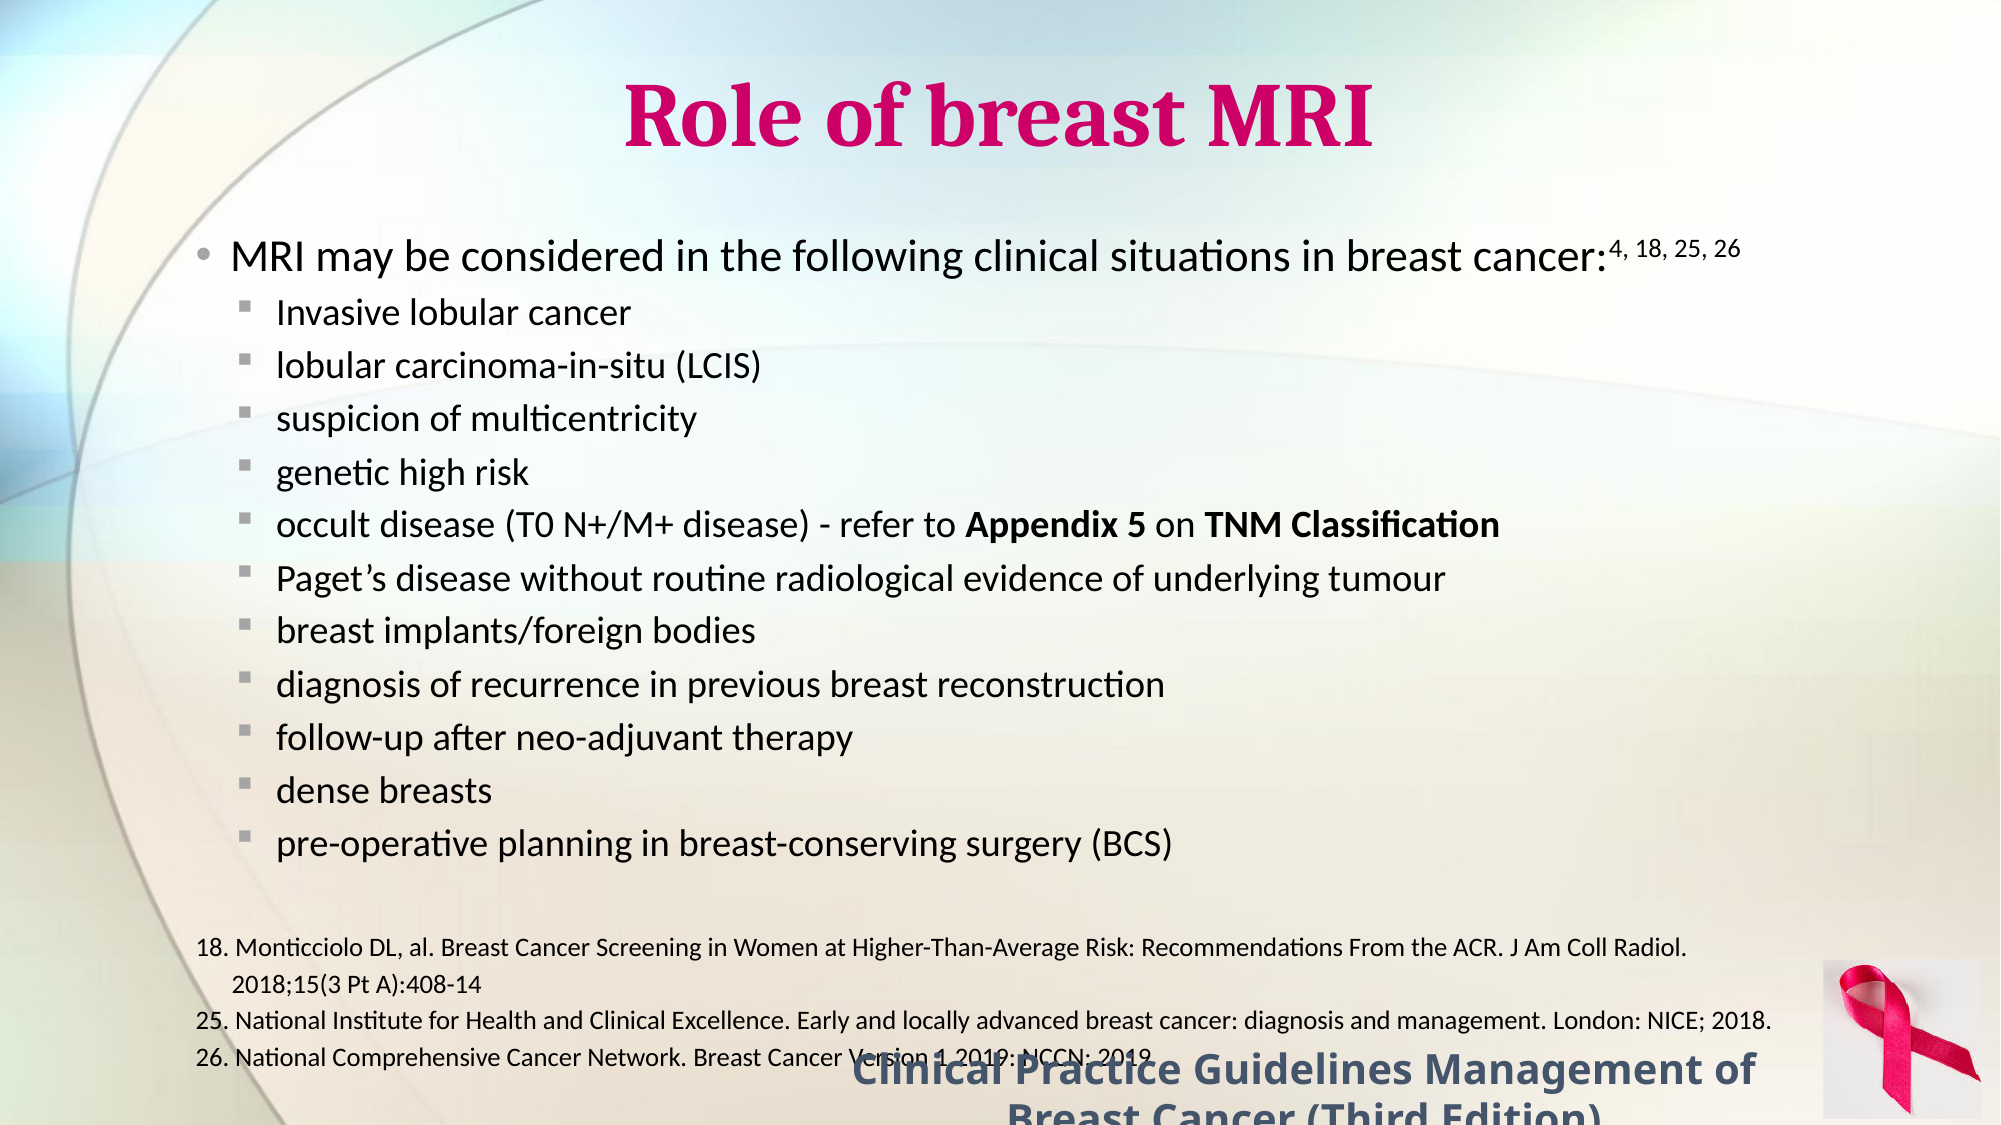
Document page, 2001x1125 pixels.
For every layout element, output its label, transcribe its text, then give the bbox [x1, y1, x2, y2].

picture [0, 0, 2001, 1125]
text_box Role of breast MRI [249, 0, 1750, 221]
text_box Clinical Practice Guidelines Management of Breast Cancer (Third Edition) [788, 1035, 1820, 1125]
list MRI may be considered in the following clinical situations in breast cancer:4, 18, 25, 26 Invasive lobular cancer lobular carcinoma-in-situ (LCIS) suspicion of multicentricity genetic high risk occult disease (T0 N+/M+ disease) - refer to Appendix 5 on TNM Classification Paget’s disease without routine radiological evidence of underlying tumour breast implants/foreign bodies diagnosis of recurrence in previous breast reconstruction follow-up after neo-adjuvant therapy dense breasts pre-operative planning in breast-conserving surgery (BCS) 18. Monticciolo DL, al. Breast Cancer Screening in Women at Higher-Than-Average Risk: Recommendations From the ACR. J Am Coll Radiol. 2018;15(3 Pt A):408-14 25. National Institute for Health and Clinical Excellence. Early and locally advanced breast cancer: diagnosis and management. London: NICE; 2018. 26. National Comprehensive Cancer Network. Breast Cancer Version 1.2019: NCCN; 2019 [180, 224, 1958, 1091]
